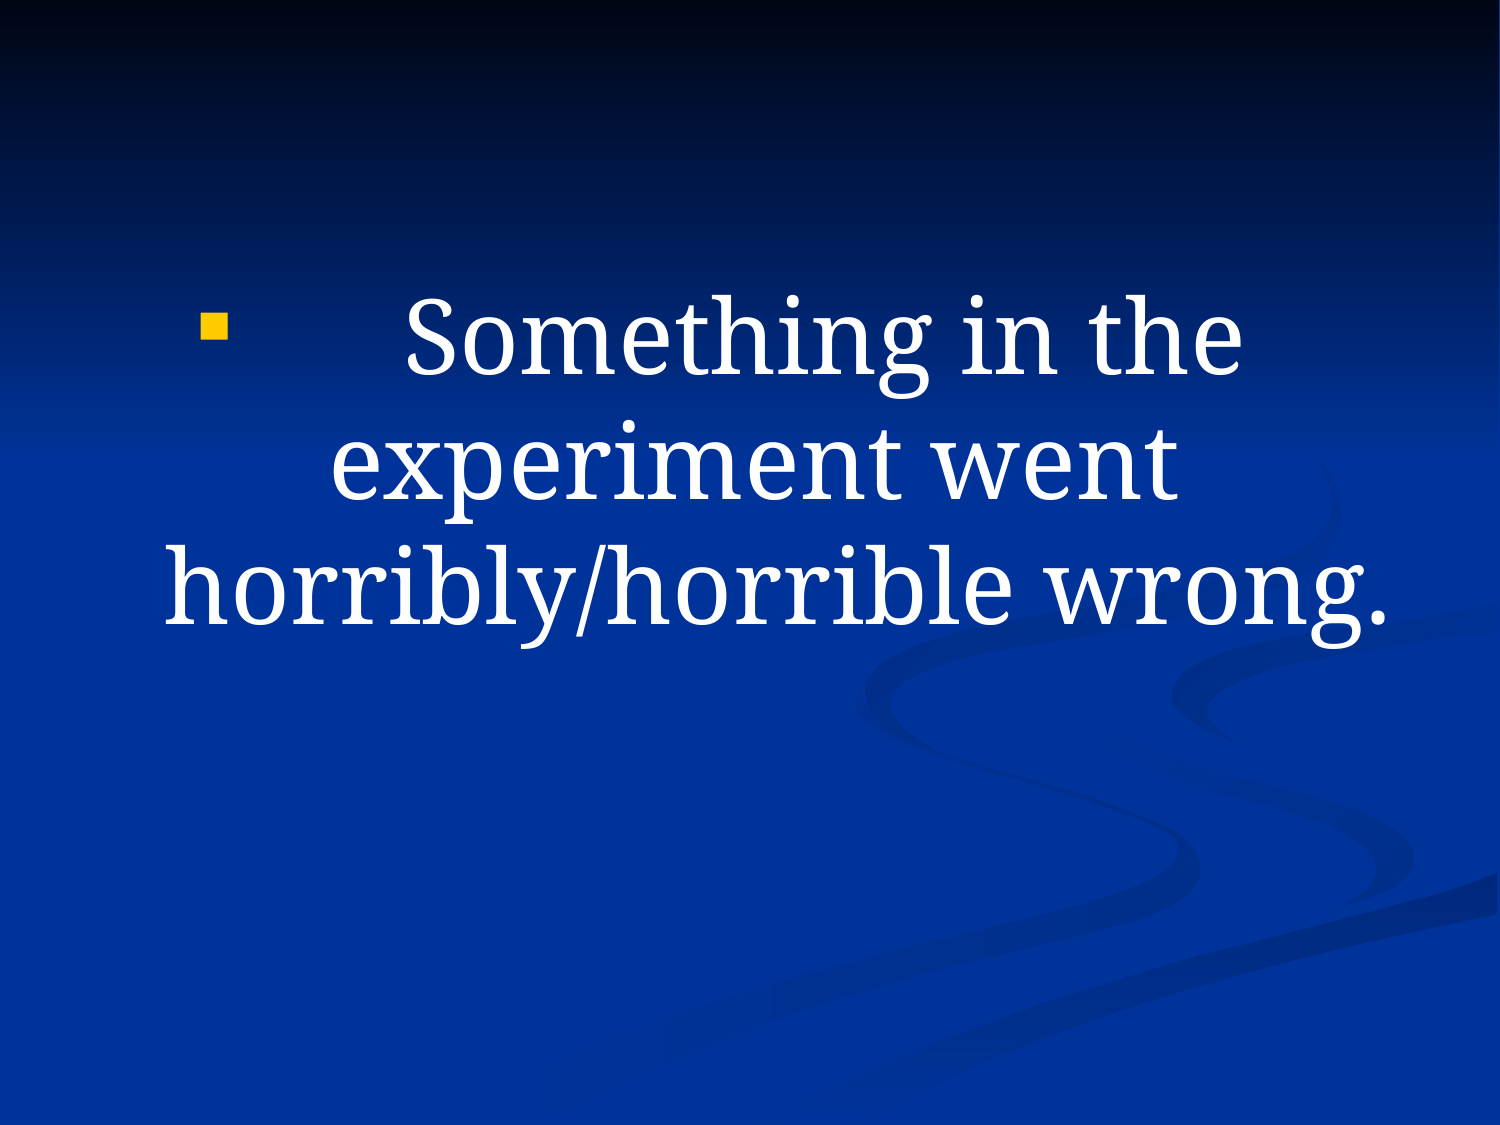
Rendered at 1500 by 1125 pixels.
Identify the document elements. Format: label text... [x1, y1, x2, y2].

list Something in the experiment went horribly/horrible wrong. [75, 262, 1425, 1005]
